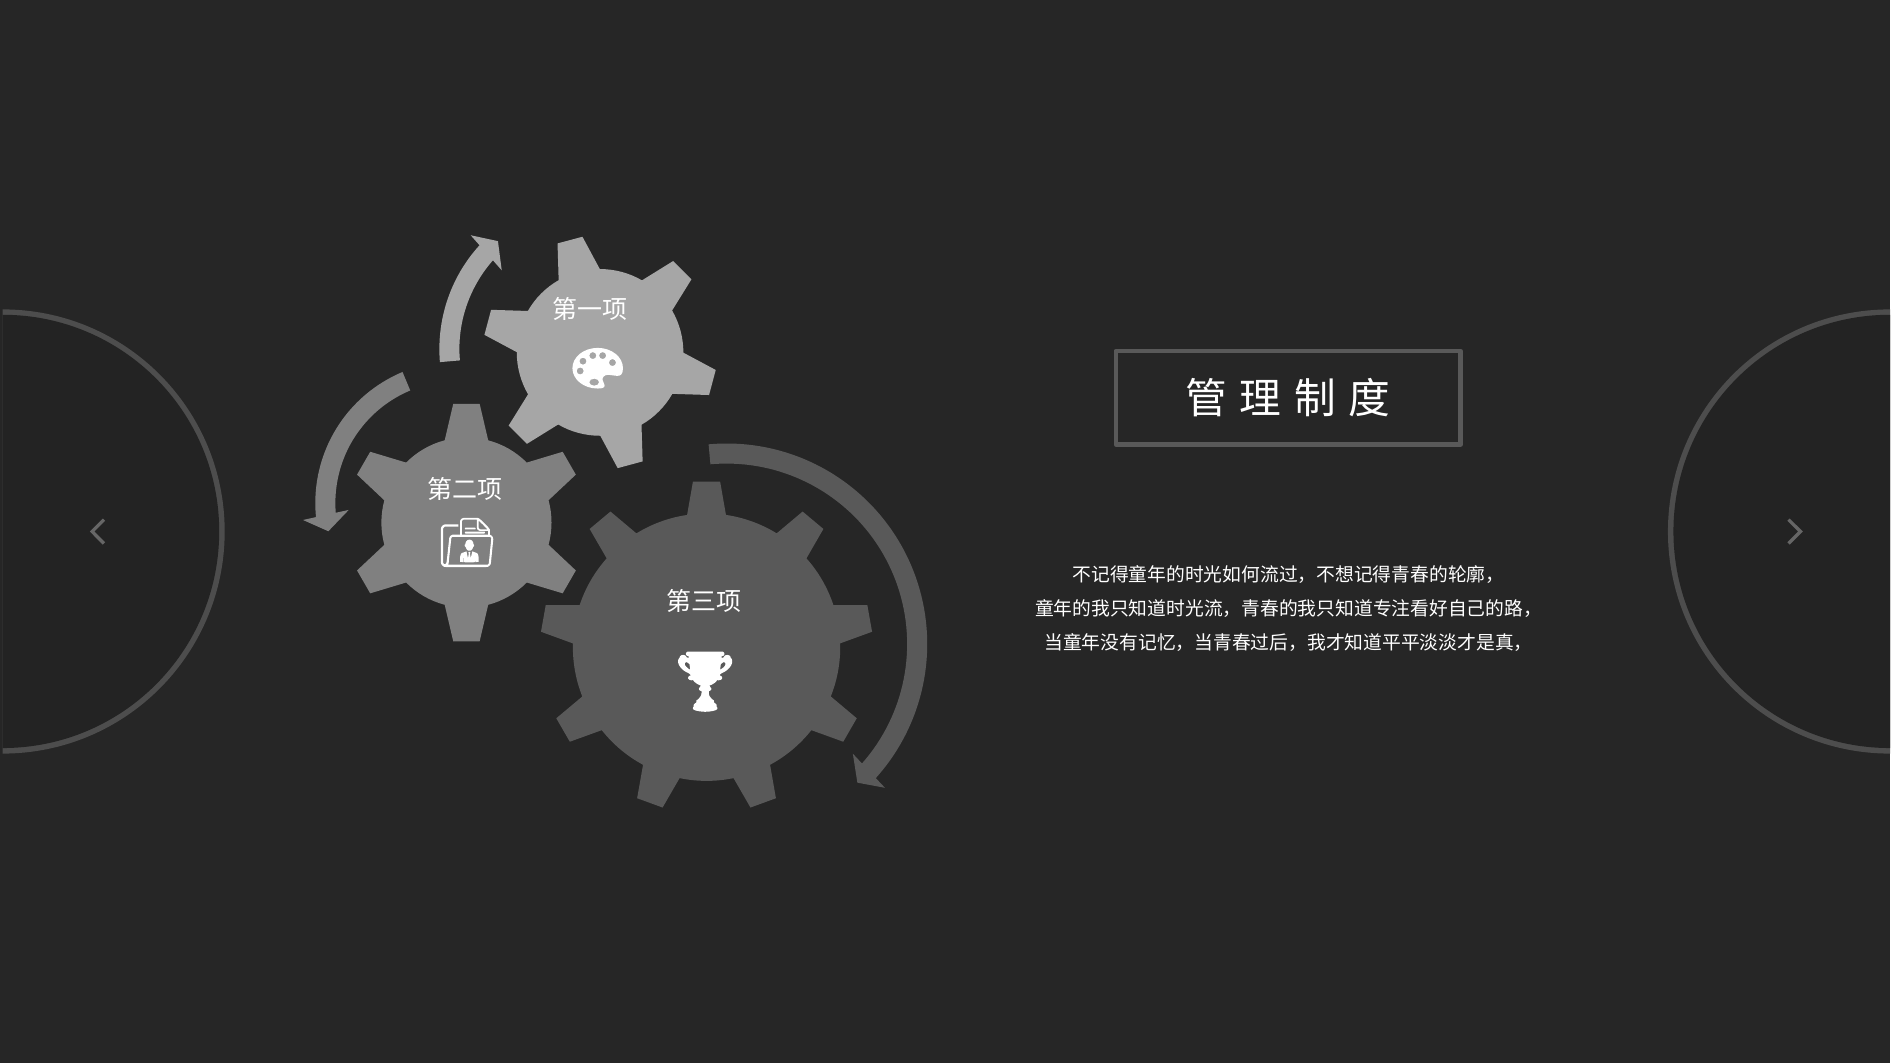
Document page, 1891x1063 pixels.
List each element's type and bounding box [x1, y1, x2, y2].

text_box [2, 308, 231, 755]
text_box [235, 206, 904, 815]
text_box [909, 308, 1891, 755]
text_box [1115, 350, 1462, 445]
